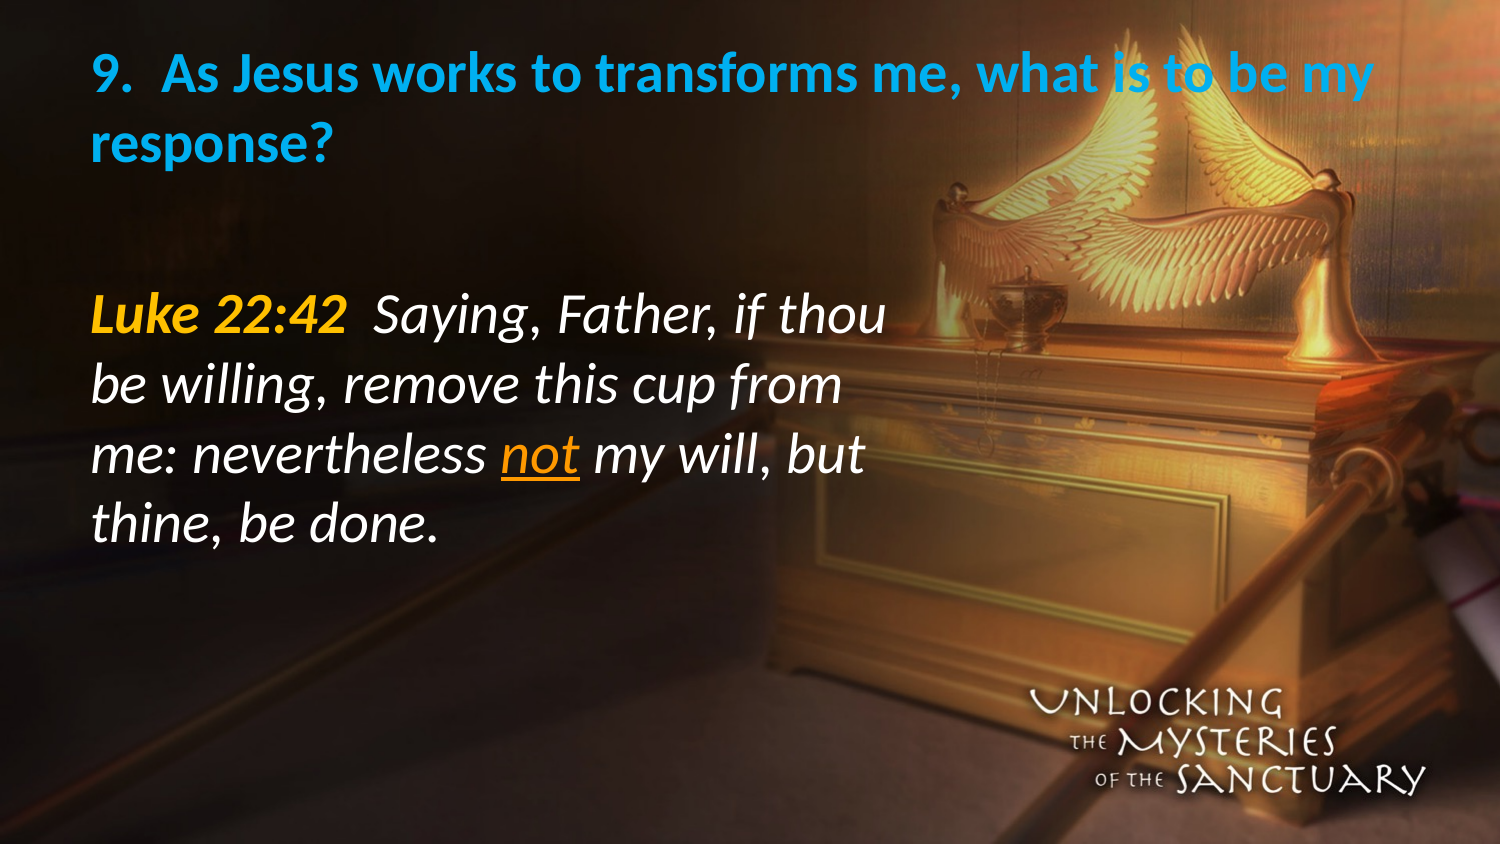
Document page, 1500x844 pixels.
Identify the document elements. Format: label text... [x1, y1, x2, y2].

picture [0, 0, 1500, 844]
title 9. As Jesus works to transforms me, what is to be my response? [75, 33, 1425, 175]
list Luke 22:42 Saying, Father, if thou be willing, remove this cup from me: nevertheless not my will, but thine, be done. [75, 267, 949, 754]
